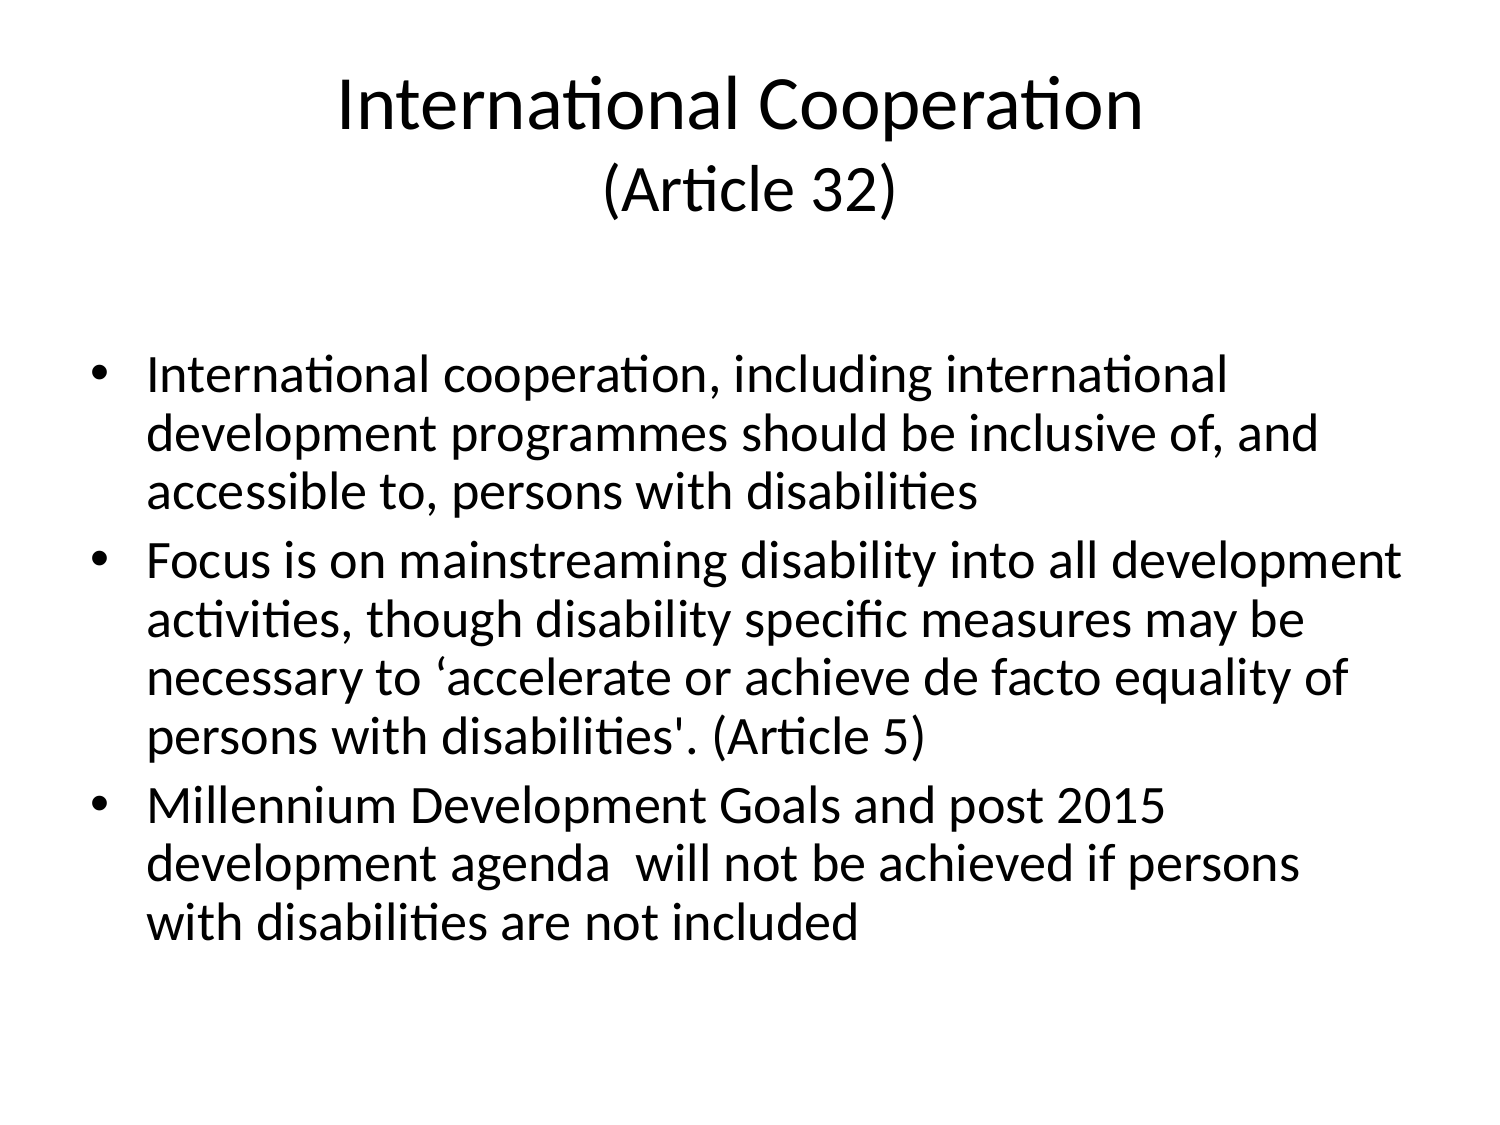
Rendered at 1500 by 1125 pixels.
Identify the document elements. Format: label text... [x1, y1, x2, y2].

list International cooperation, including international development programmes should be inclusive of, and accessible to, persons with disabilities Focus is on mainstreaming disability into all development activities, though disability specific measures may be necessary to ‘accelerate or achieve de facto equality of persons with disabilities'. (Article 5) Millennium Development Goals and post 2015 development agenda will not be achieved if persons with disabilities are not included [75, 262, 1425, 1005]
title International Cooperation (Article 32) [75, 45, 1425, 233]
